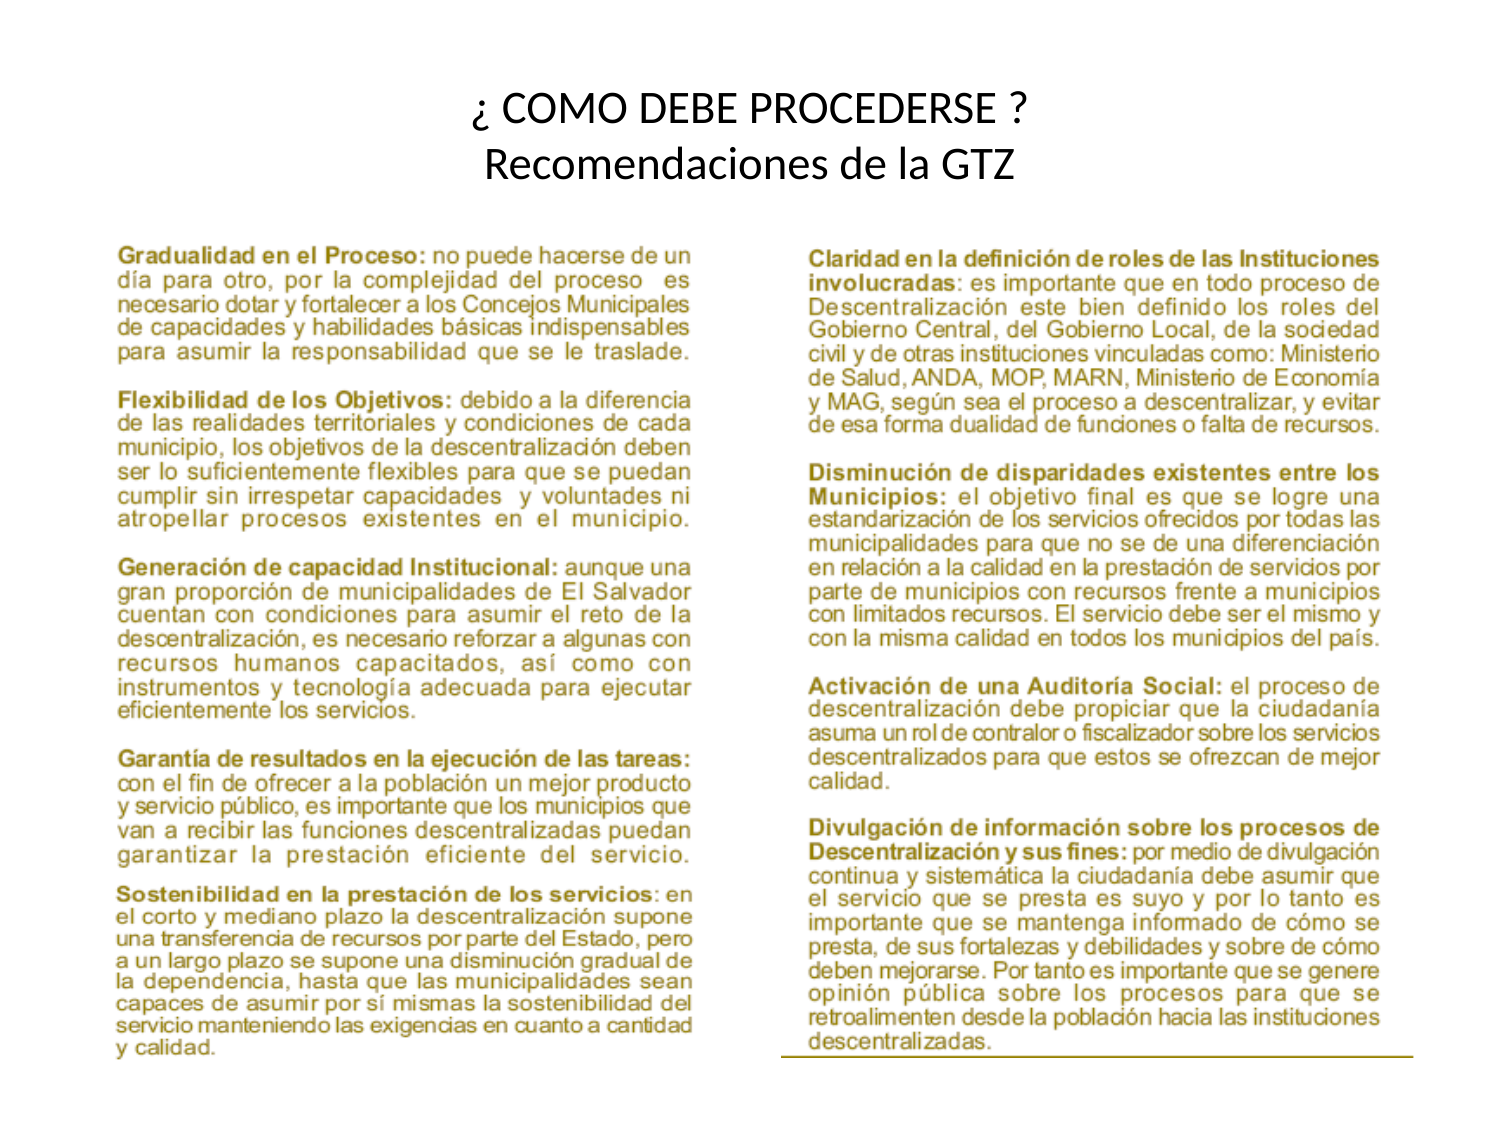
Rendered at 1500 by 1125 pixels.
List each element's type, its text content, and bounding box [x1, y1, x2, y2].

picture [781, 236, 1424, 1059]
picture [76, 883, 727, 1069]
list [76, 229, 721, 882]
title ¿ COMO DEBE PROCEDERSE ? Recomendaciones de la GTZ [0, 68, 1500, 197]
